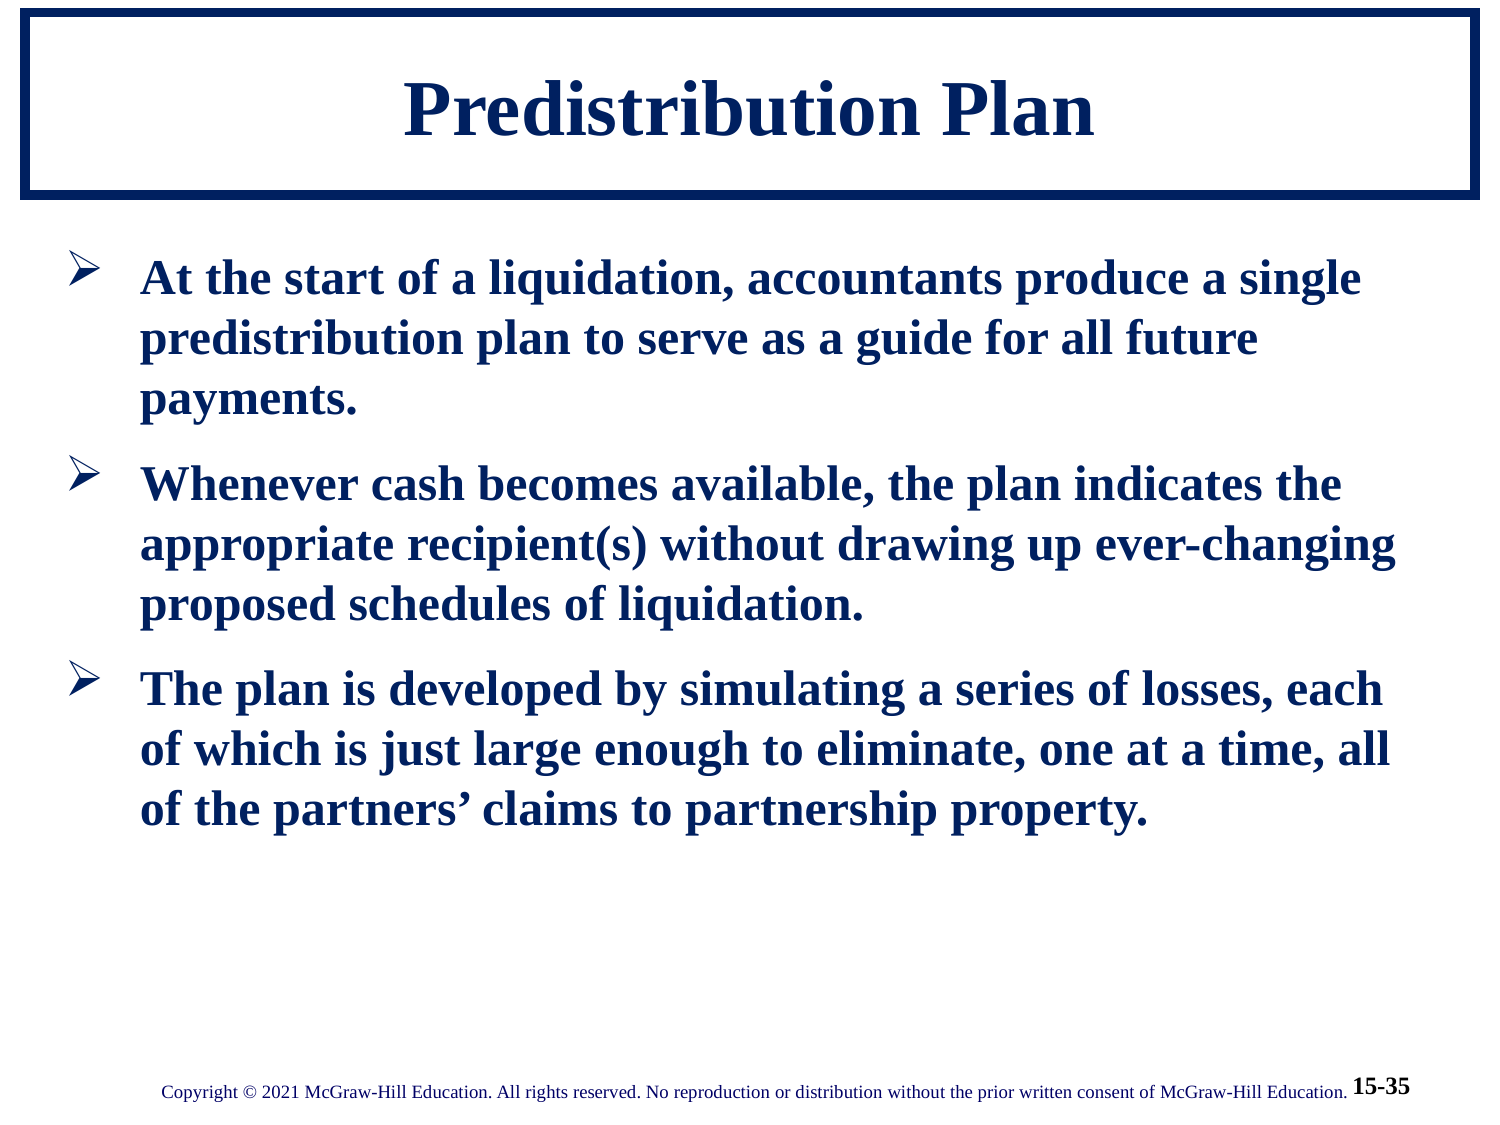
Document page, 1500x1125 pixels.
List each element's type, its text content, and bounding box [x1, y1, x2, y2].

title Predistribution Plan [20, 8, 1480, 200]
text_box Copyright © 2021 McGraw-Hill Education. All rights reserved. No reproduction or distribution without the prior written consent of McGraw-Hill Education. [81, 1072, 1429, 1110]
text_box At the start of a liquidation, accountants produce a single predistribution plan to serve as a guide for all future payments. Whenever cash becomes available, the plan indicates the appropriate recipient(s) without drawing up ever-changing proposed schedules of liquidation. The plan is developed by simulating a series of losses, each of which is just large enough to eliminate, one at a time, all of the partners’ claims to partnership property. [50, 237, 1450, 843]
